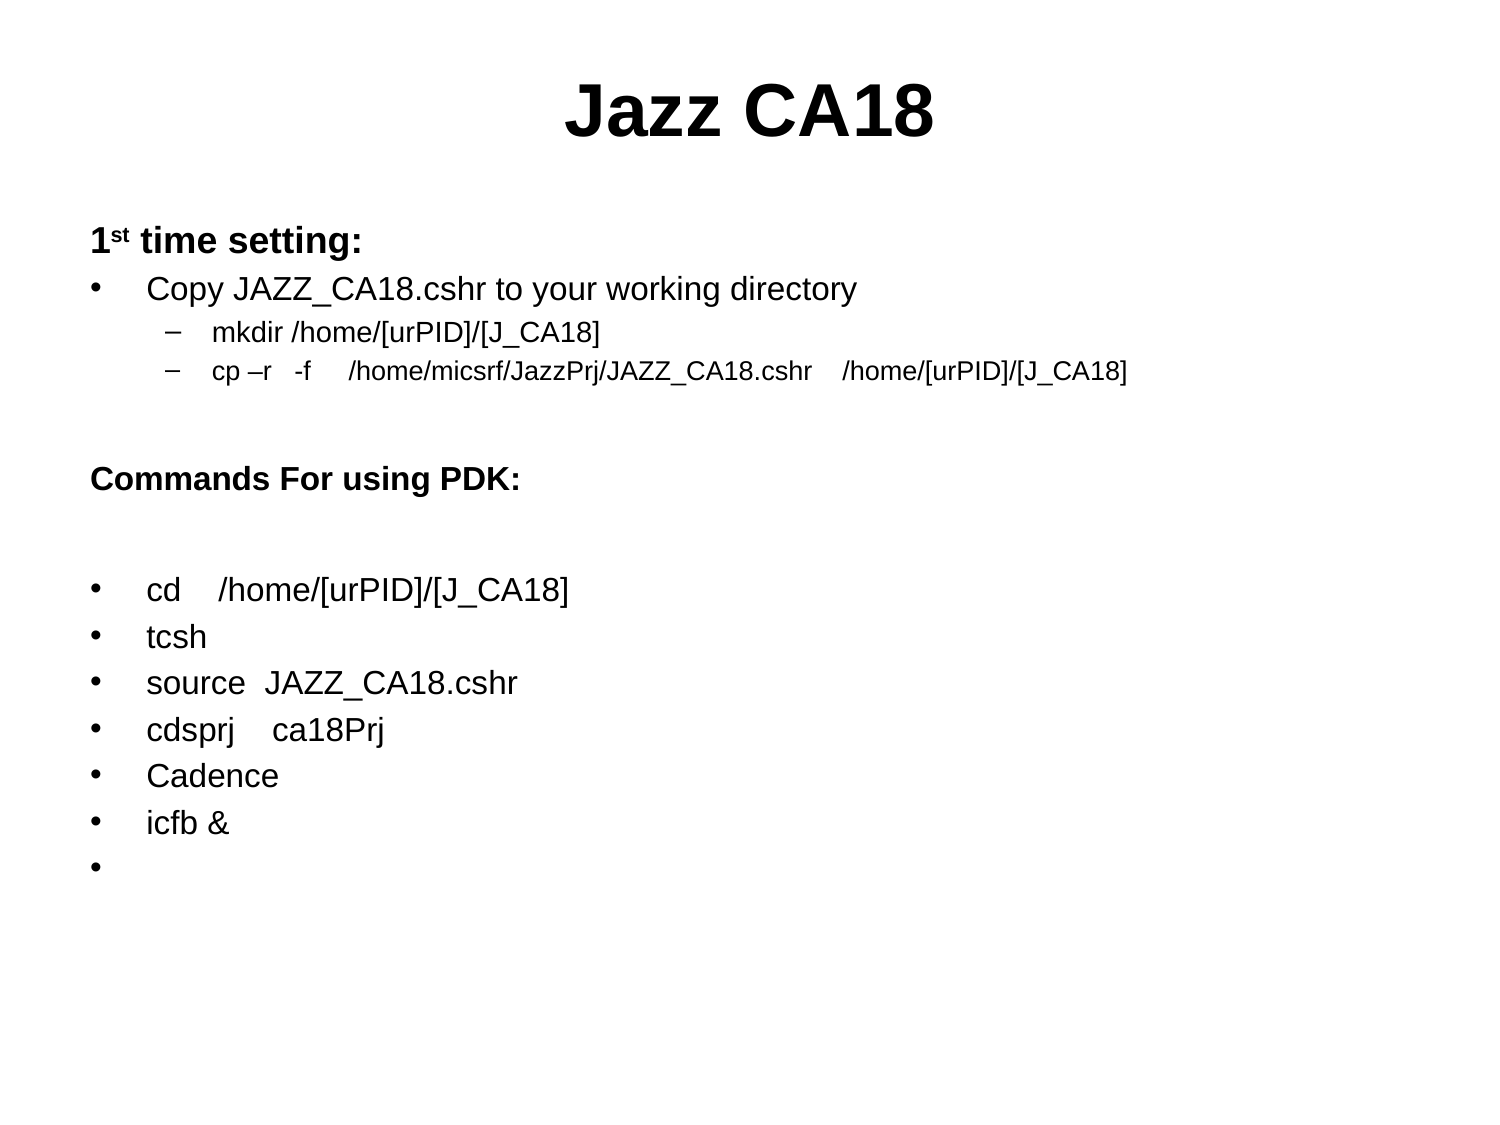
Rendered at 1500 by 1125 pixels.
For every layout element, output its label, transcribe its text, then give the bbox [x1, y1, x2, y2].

title Jazz CA18 [0, 30, 1500, 183]
list 1st time setting: Copy JAZZ_CA18.cshr to your working directory mkdir /home/[urPID]/[J_CA18] cp –r -f /home/micsrf/JazzPrj/JAZZ_CA18.cshr /home/[urPID]/[J_CA18] Commands For using PDK: cd /home/[urPID]/[J_CA18] tcsh source JAZZ_CA18.cshr cdsprj ca18Prj Cadence icfb & [75, 208, 1425, 1024]
